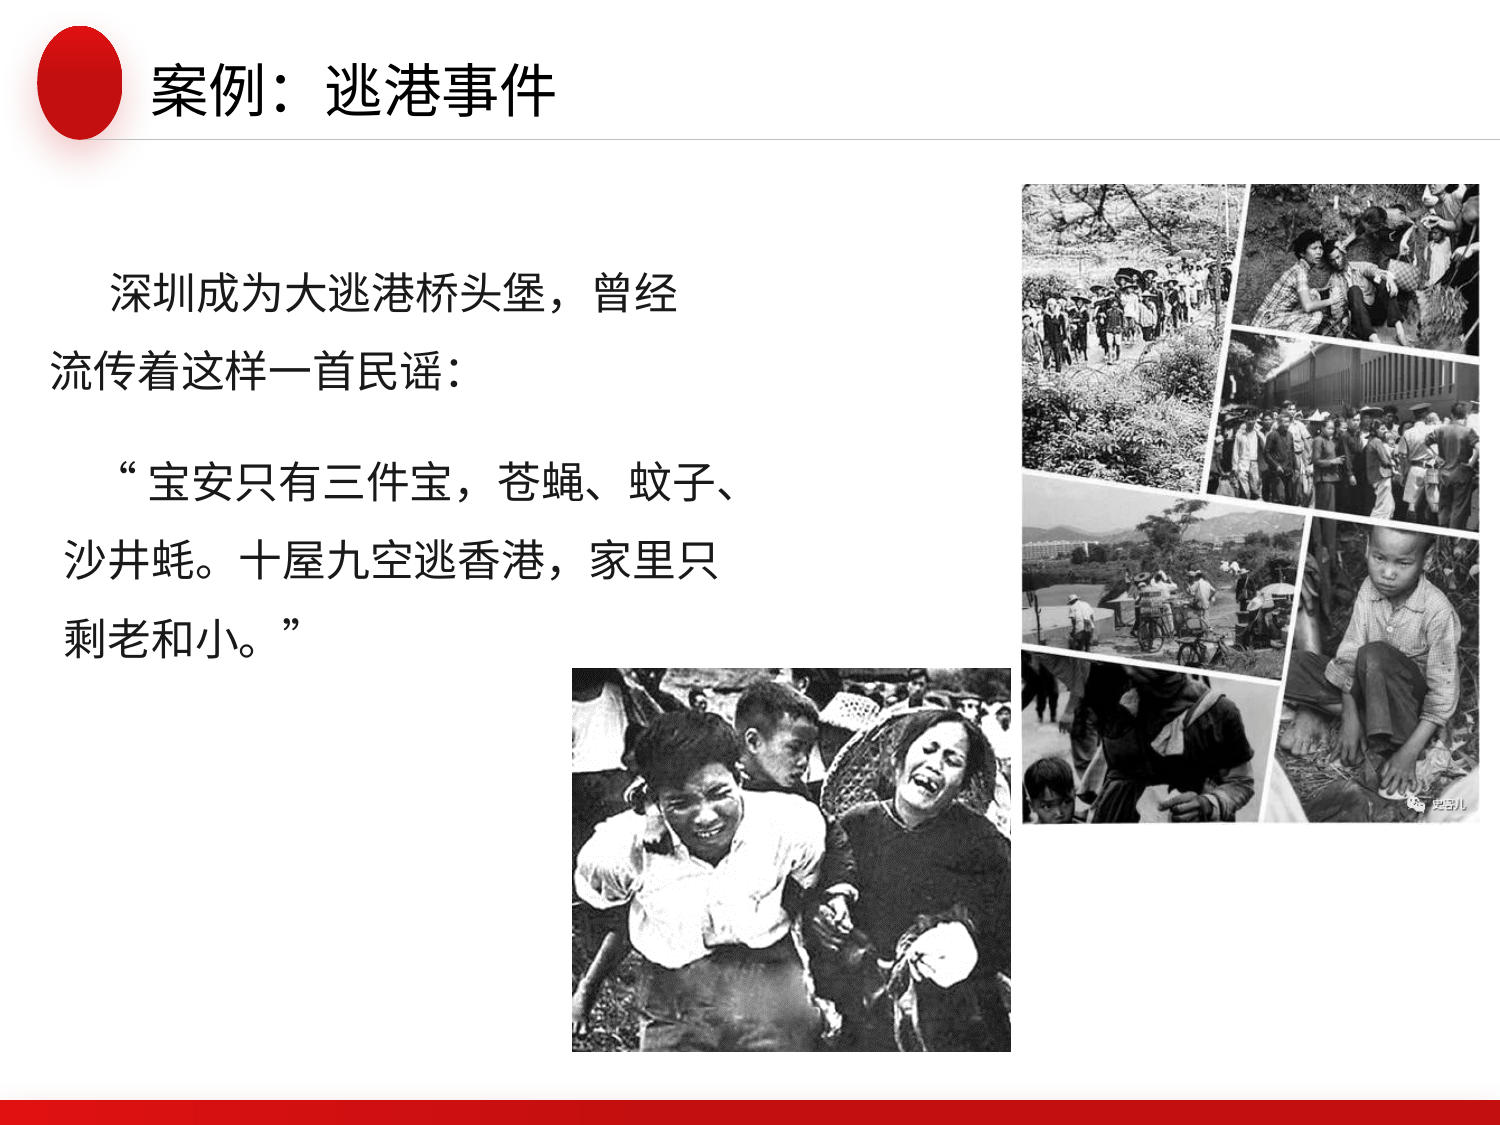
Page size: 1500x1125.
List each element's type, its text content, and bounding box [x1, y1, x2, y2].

picture [1021, 184, 1480, 825]
title 案例：逃港事件 [135, 18, 813, 159]
text_box “宝安只有三件宝，苍蝇、蚊子、沙井蚝。十屋九空逃香港，家里只剩老和小。” [49, 420, 766, 672]
list 深圳成为大逃港桥头堡，曾经流传着这样一首民谣： [34, 231, 723, 360]
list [572, 668, 1011, 1052]
